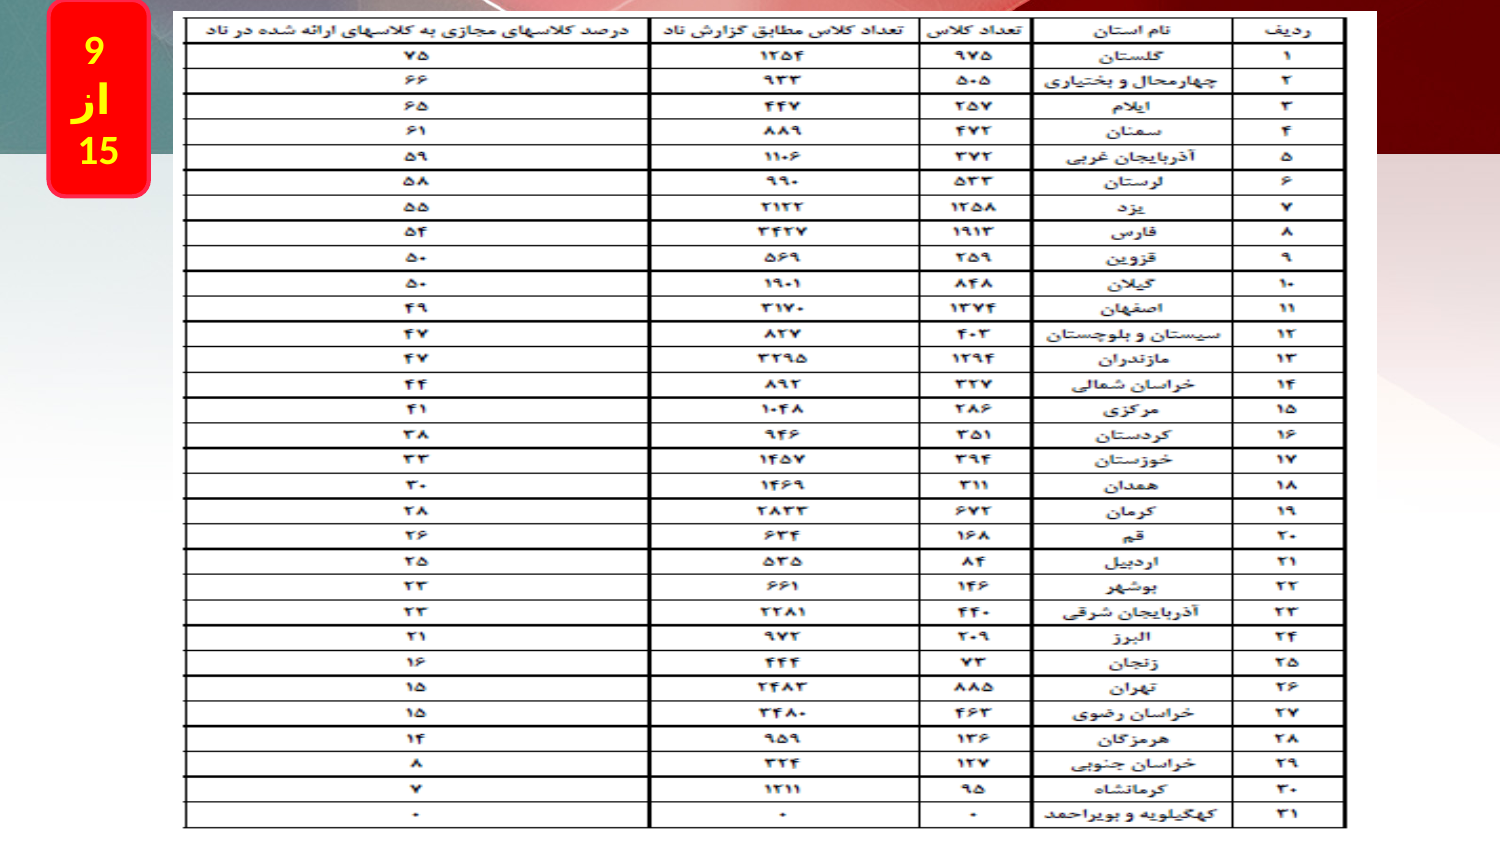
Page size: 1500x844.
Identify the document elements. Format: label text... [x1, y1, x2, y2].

text_box 9 از 15 [46, 0, 151, 199]
picture [0, 0, 1500, 844]
